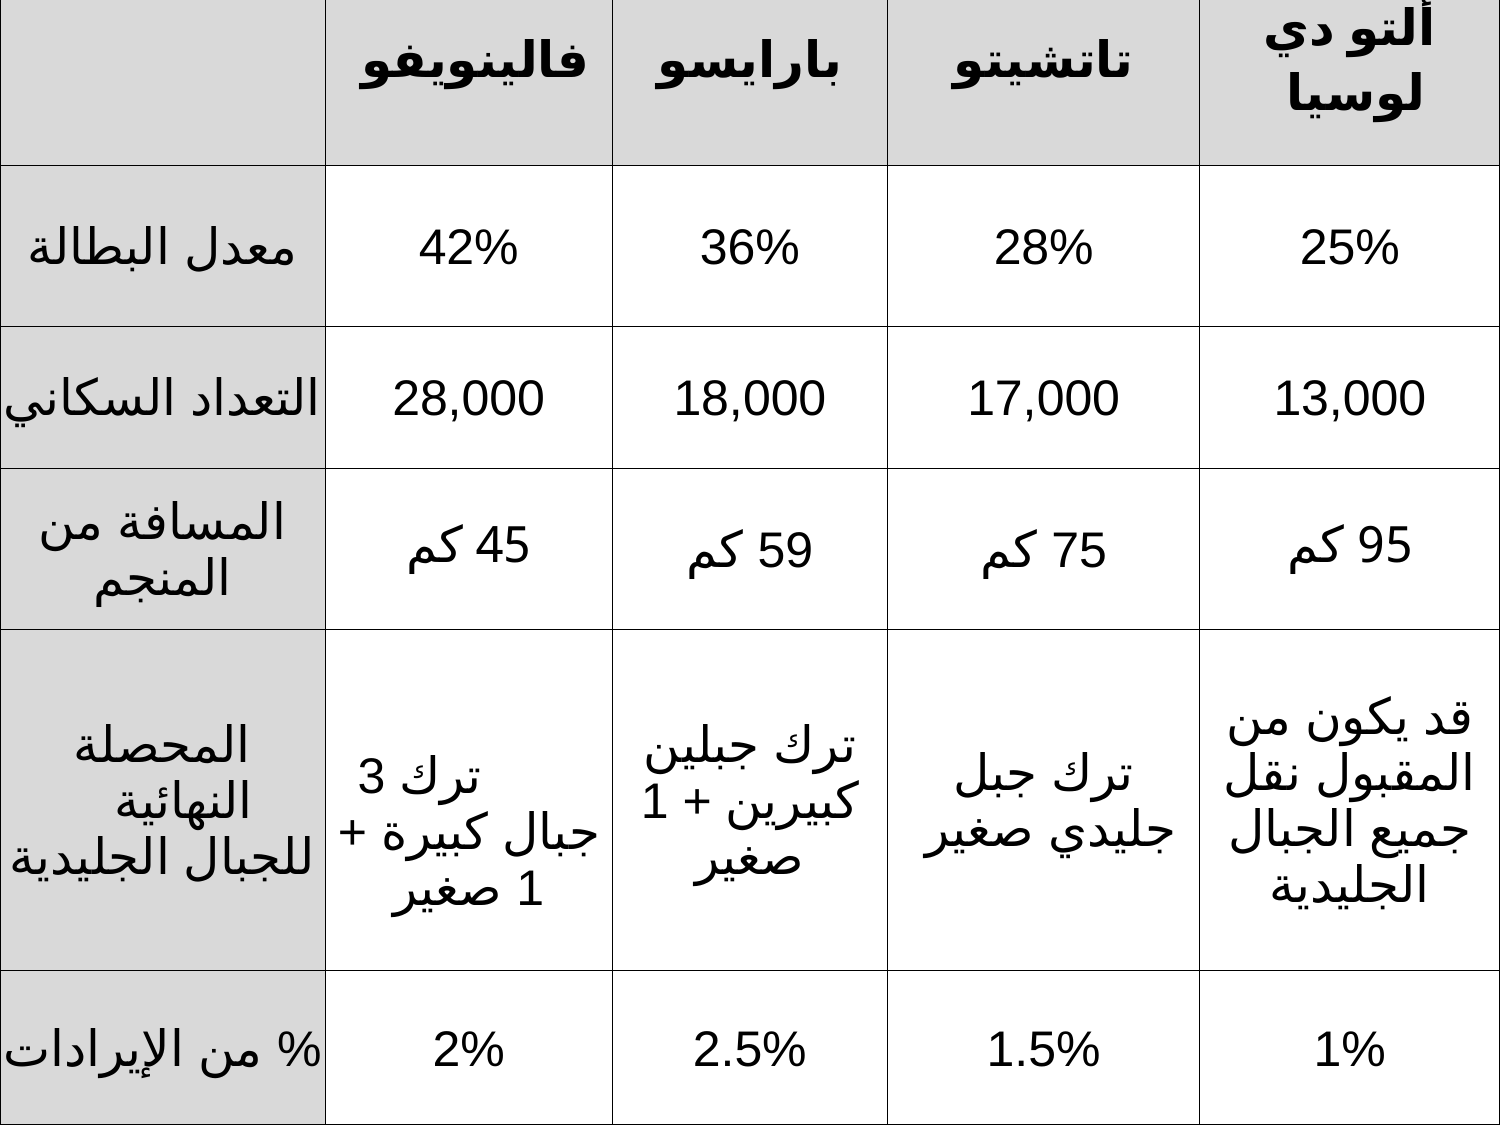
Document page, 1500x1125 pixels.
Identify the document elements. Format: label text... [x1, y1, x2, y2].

table_cell ترك جبل جليدي صغير [888, 630, 1199, 970]
table_cell التعداد السكاني [1, 327, 325, 468]
table_cell 13,000 [1200, 327, 1499, 468]
table_header تاتشيتو [888, 0, 1199, 165]
table_cell ترك 3 جبال كبيرة + 1 صغير [326, 630, 612, 970]
table_cell 28% [888, 166, 1199, 326]
table_header فالينويفو [326, 0, 612, 165]
table_header [1, 0, 325, 165]
table_cell % من الإيرادات [1, 971, 325, 1124]
table_cell 1.5% [888, 971, 1199, 1124]
table_cell 2.5% [613, 971, 887, 1124]
table_cell 1% [1200, 971, 1499, 1124]
table_header ألتو دي لوسيا [1200, 0, 1499, 165]
table_header بارايسو [613, 0, 887, 165]
table_cell 75 كم [888, 469, 1199, 629]
table_cell المحصلة النهائية للجبال الجليدية [1, 630, 325, 970]
table_cell 59 كم [613, 469, 887, 629]
table_cell 28,000 [326, 327, 612, 468]
table_cell 36% [613, 166, 887, 326]
table_cell 45 كم [326, 469, 612, 629]
table_cell 17,000 [888, 327, 1199, 468]
table_cell 2% [326, 971, 612, 1124]
table_cell 95 كم [1200, 469, 1499, 629]
table_cell معدل البطالة [1, 166, 325, 326]
table_cell 42% [326, 166, 612, 326]
table_cell قد يكون من المقبول نقل جميع الجبال الجليدية [1200, 630, 1499, 970]
table_cell 25% [1200, 166, 1499, 326]
table_cell 18,000 [613, 327, 887, 468]
table_cell المسافة من المنجم [1, 469, 325, 629]
table_cell ترك جبلين كبيرين + 1 صغير [613, 630, 887, 970]
